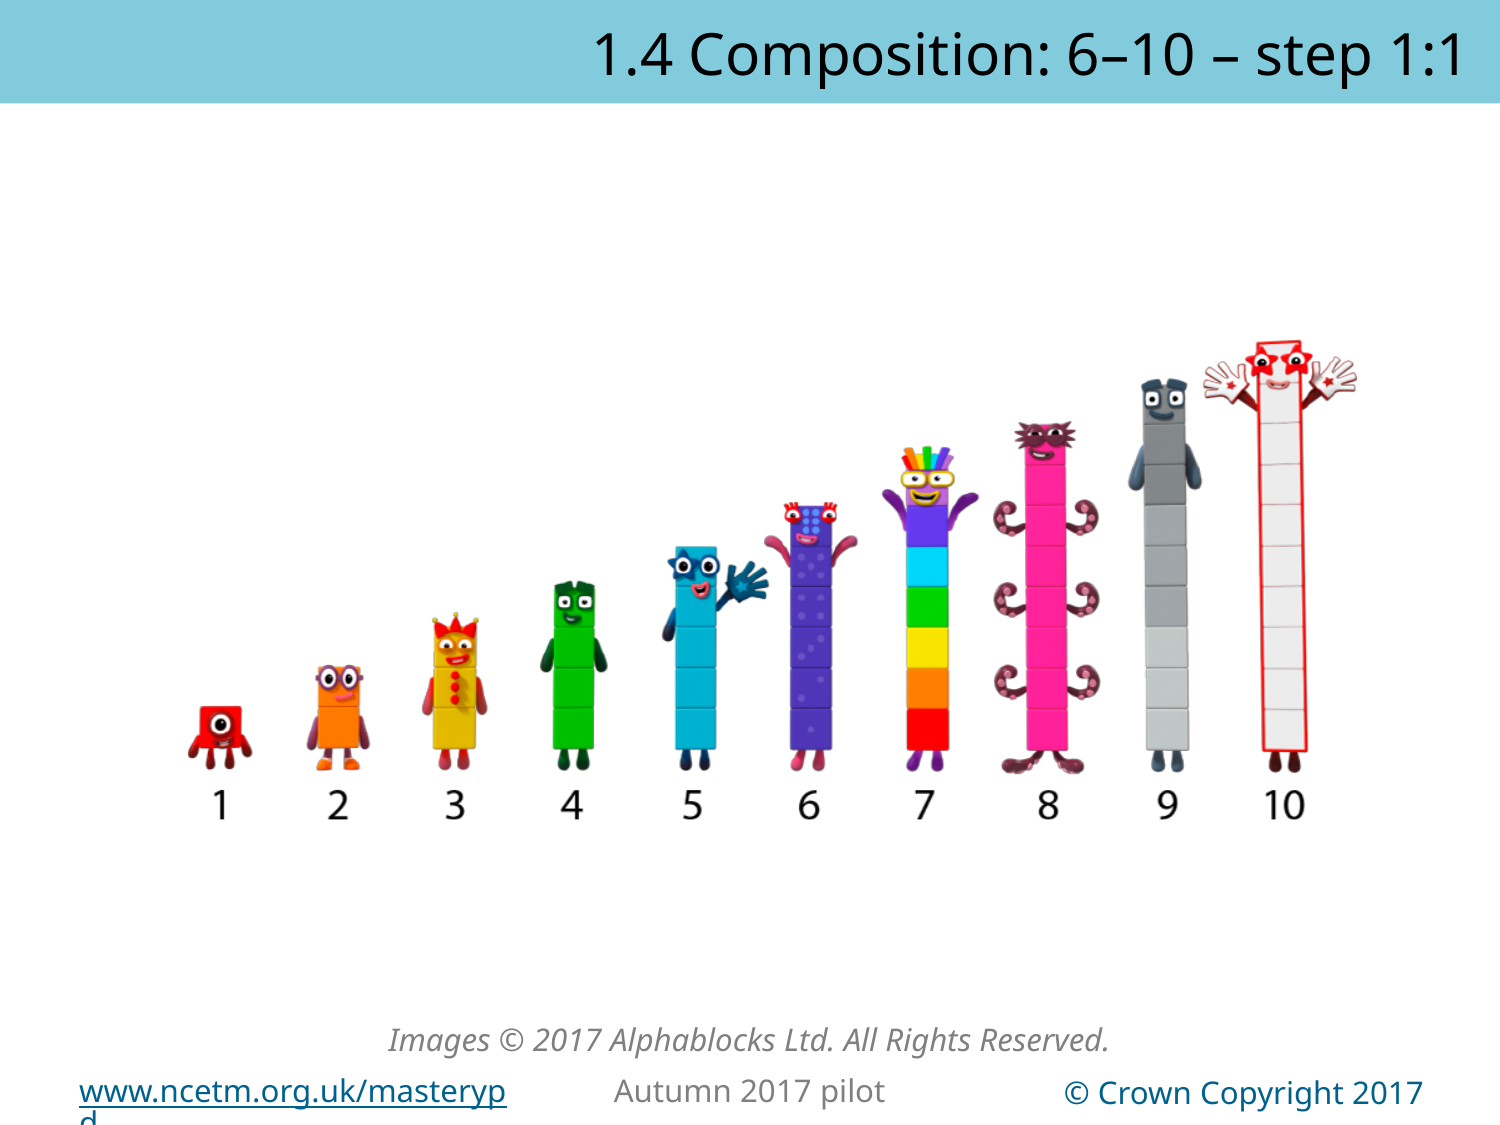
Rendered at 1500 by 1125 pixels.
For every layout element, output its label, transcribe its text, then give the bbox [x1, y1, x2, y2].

picture [991, 420, 1101, 822]
picture [305, 664, 372, 822]
picture [1125, 338, 1357, 822]
picture [538, 578, 609, 822]
list 1.4 Composition: 6–10 – step 1:1 [0, 0, 1500, 104]
picture [187, 705, 254, 822]
picture [420, 610, 490, 822]
picture [881, 444, 981, 822]
text_box Images © 2017 Alphablocks Ltd. All Rights Reserved. [356, 1012, 1144, 1109]
picture [661, 501, 859, 822]
